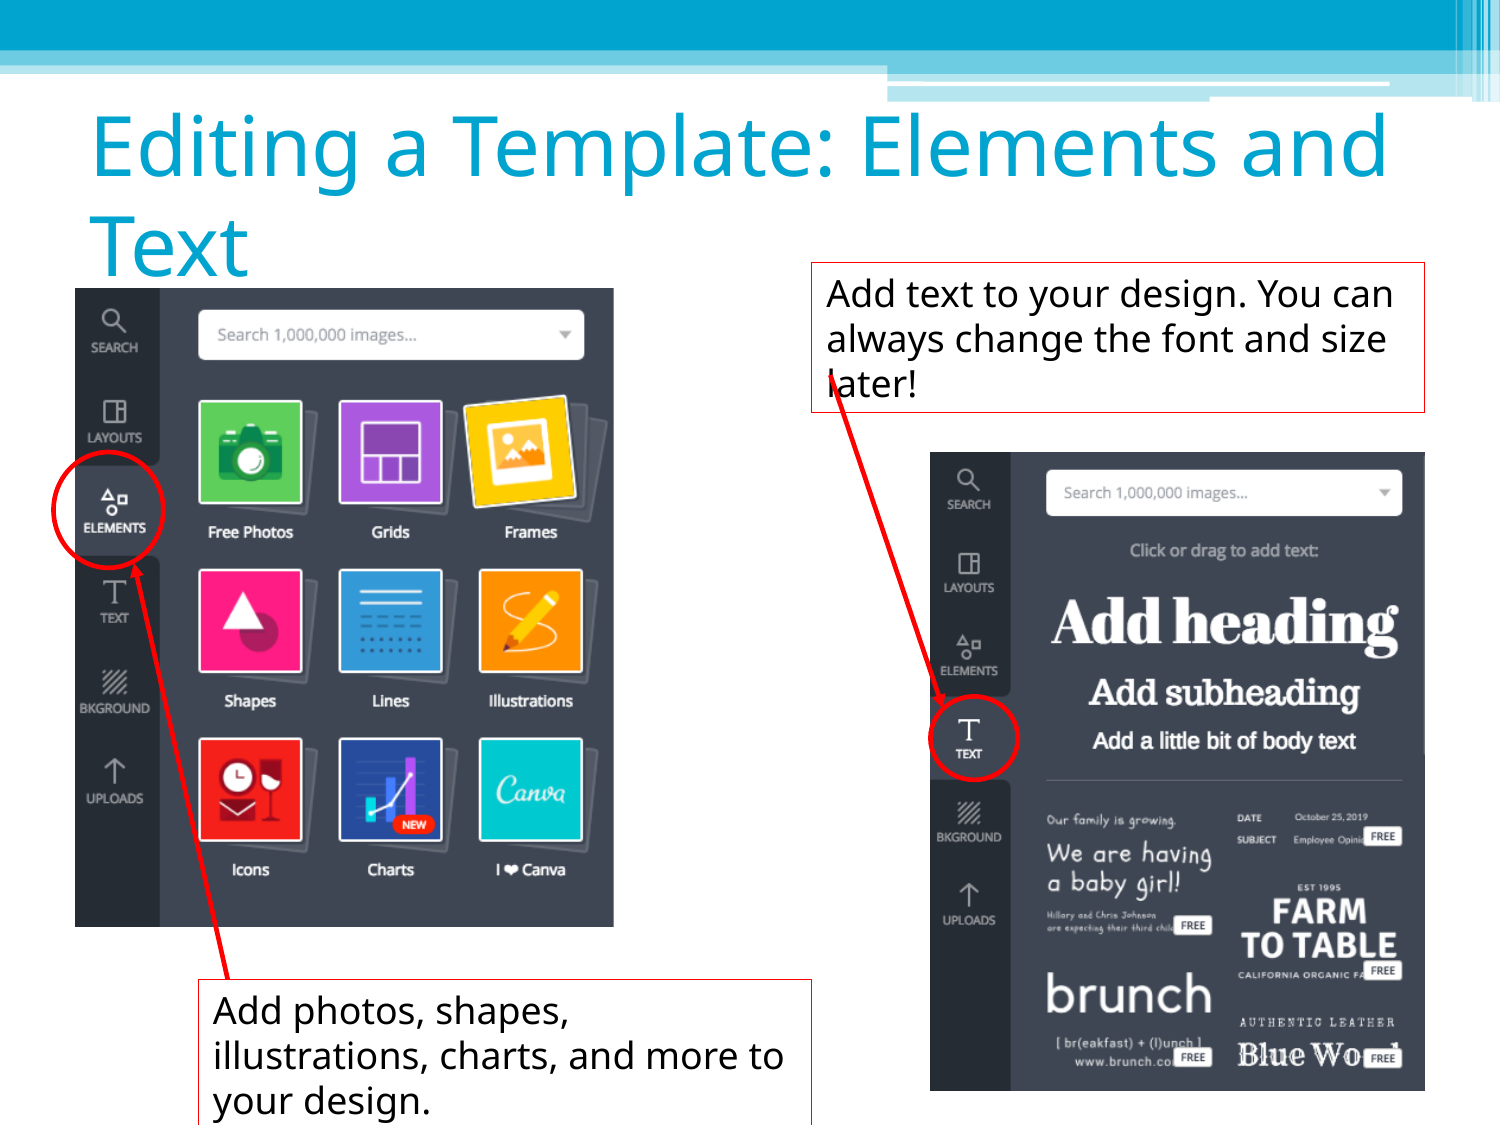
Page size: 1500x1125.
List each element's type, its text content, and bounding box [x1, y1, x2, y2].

text_box Add photos, shapes, illustrations, charts, and more to your design. [198, 979, 812, 1125]
title Editing a Template: Elements and Text [75, 123, 1425, 263]
picture [930, 451, 1425, 1091]
text_box Add text to your design. You can always change the font and size later! [811, 262, 1425, 413]
text_box [52, 463, 74, 557]
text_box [830, 374, 944, 709]
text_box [133, 562, 228, 980]
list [74, 288, 614, 927]
